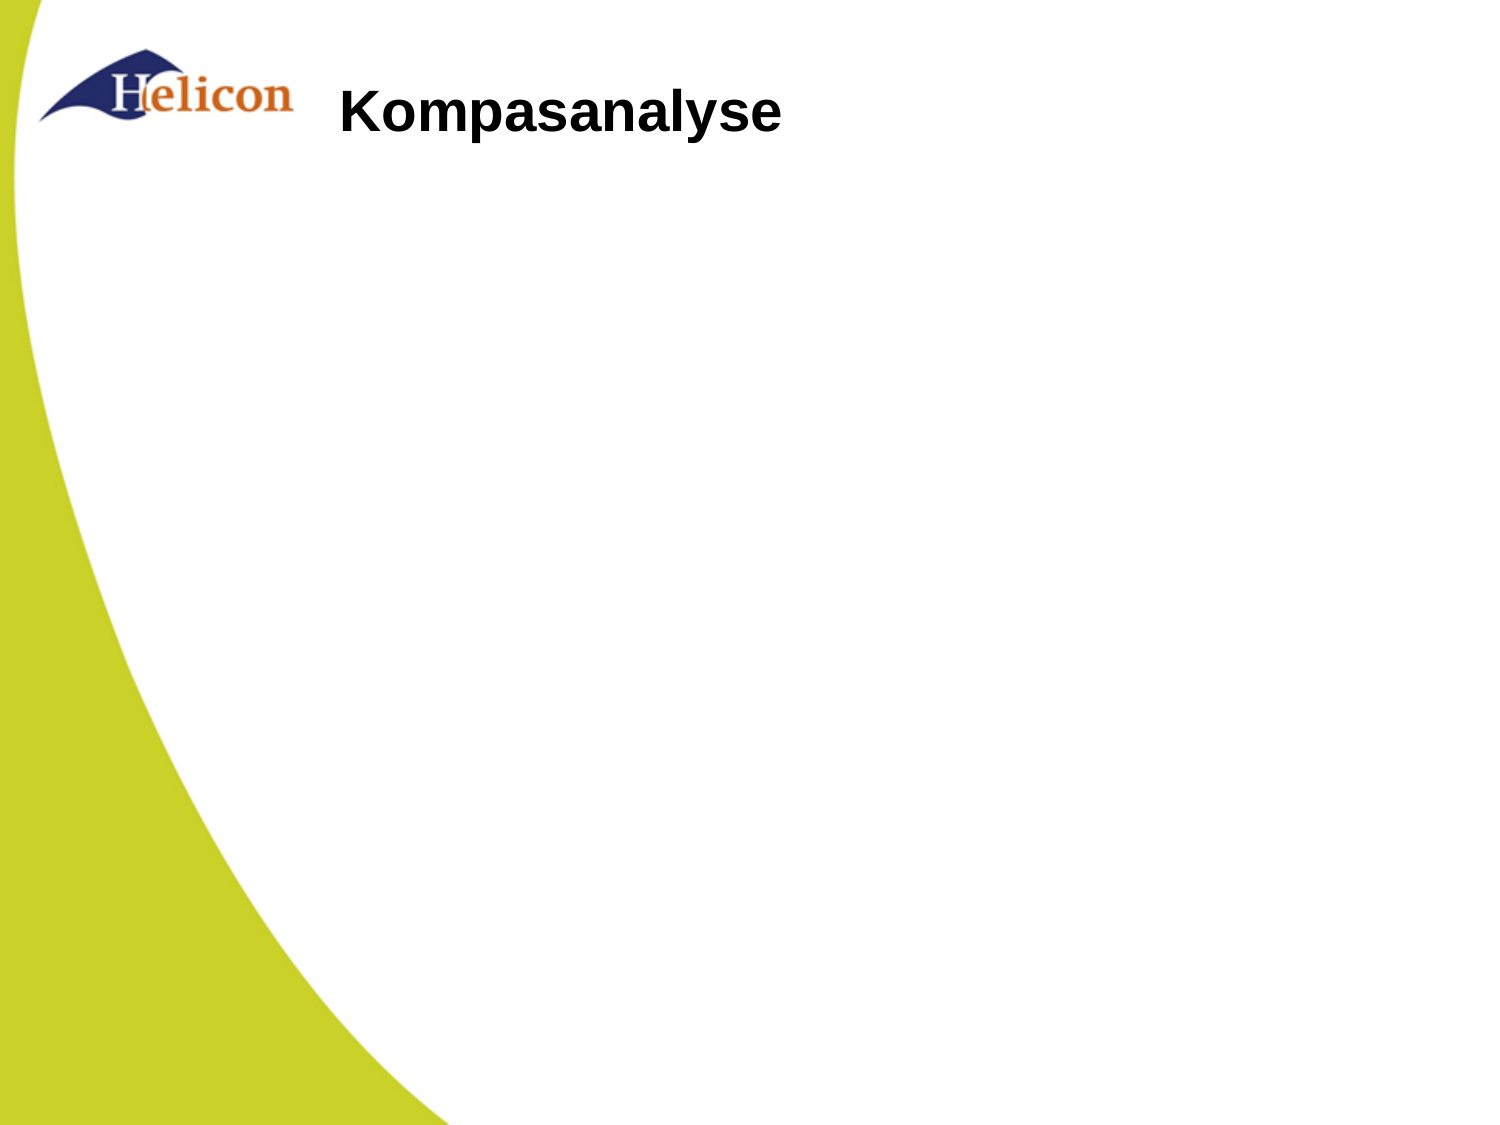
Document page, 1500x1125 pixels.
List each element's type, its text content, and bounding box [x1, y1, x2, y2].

picture [0, 0, 1500, 1125]
title Kompasanalyse [324, 54, 1415, 161]
